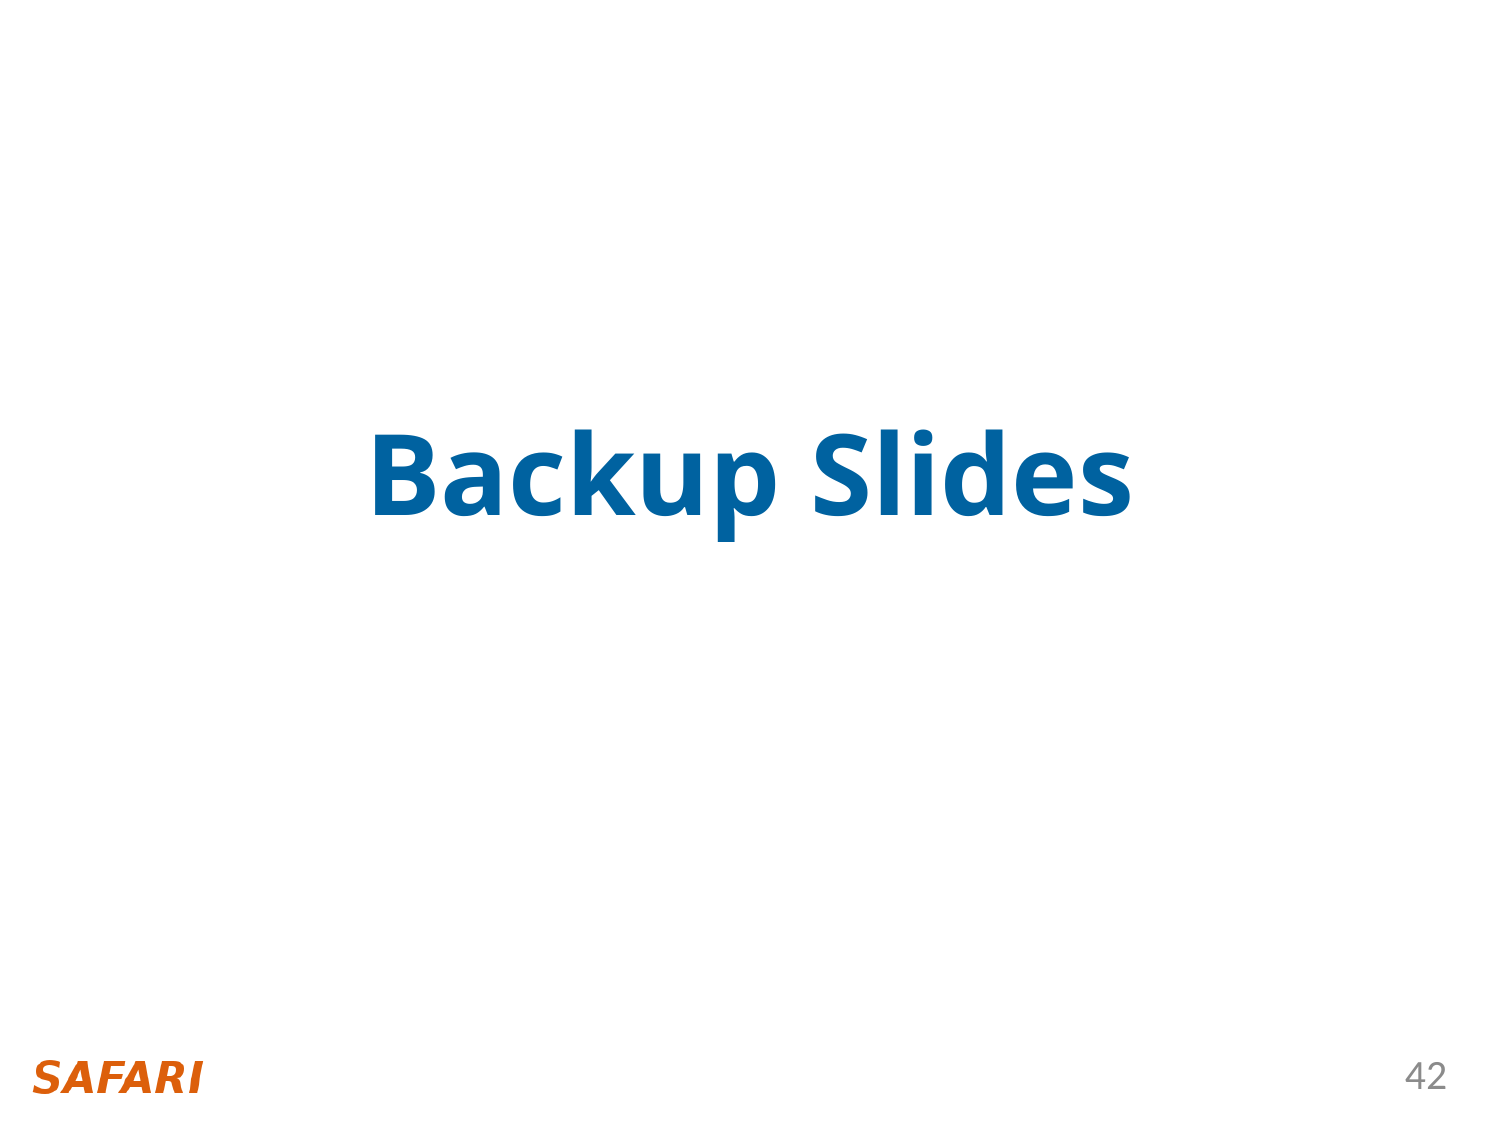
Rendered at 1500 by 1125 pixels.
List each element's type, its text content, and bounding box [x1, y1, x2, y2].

picture [31, 1051, 209, 1104]
title Backup Slides [28, 407, 1472, 534]
